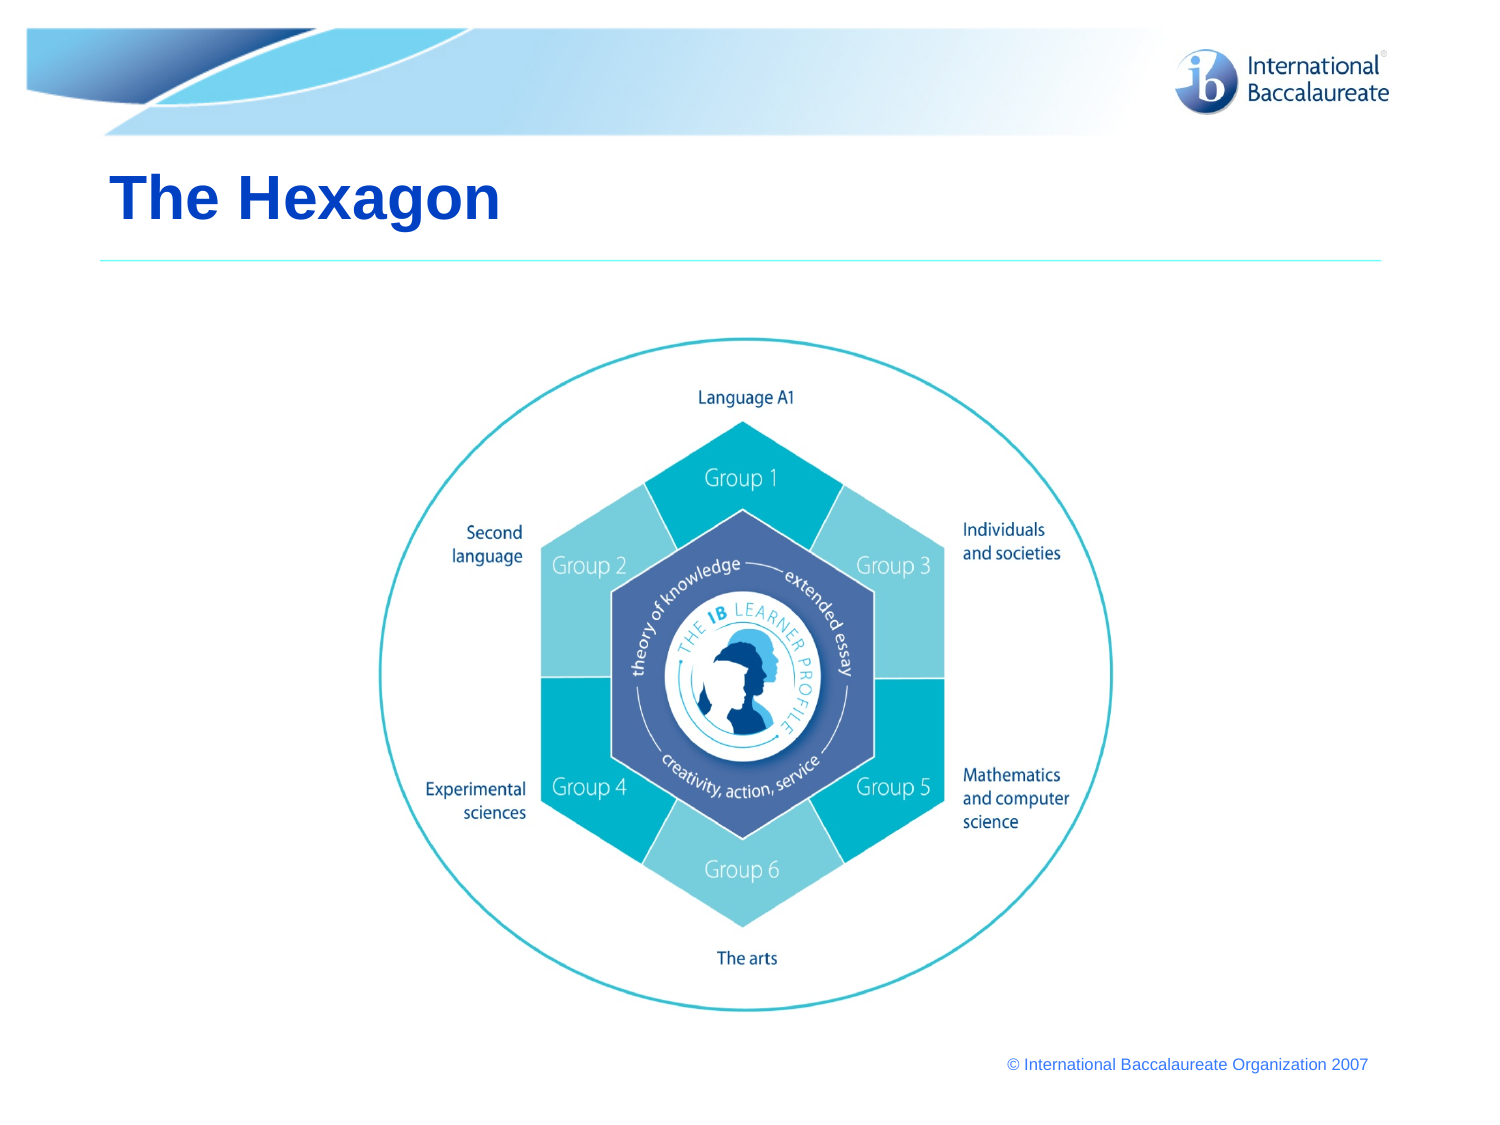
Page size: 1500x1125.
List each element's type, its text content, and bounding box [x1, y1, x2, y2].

picture [24, 24, 1389, 142]
picture [359, 314, 1131, 1035]
title The Hexagon [94, 149, 1383, 261]
